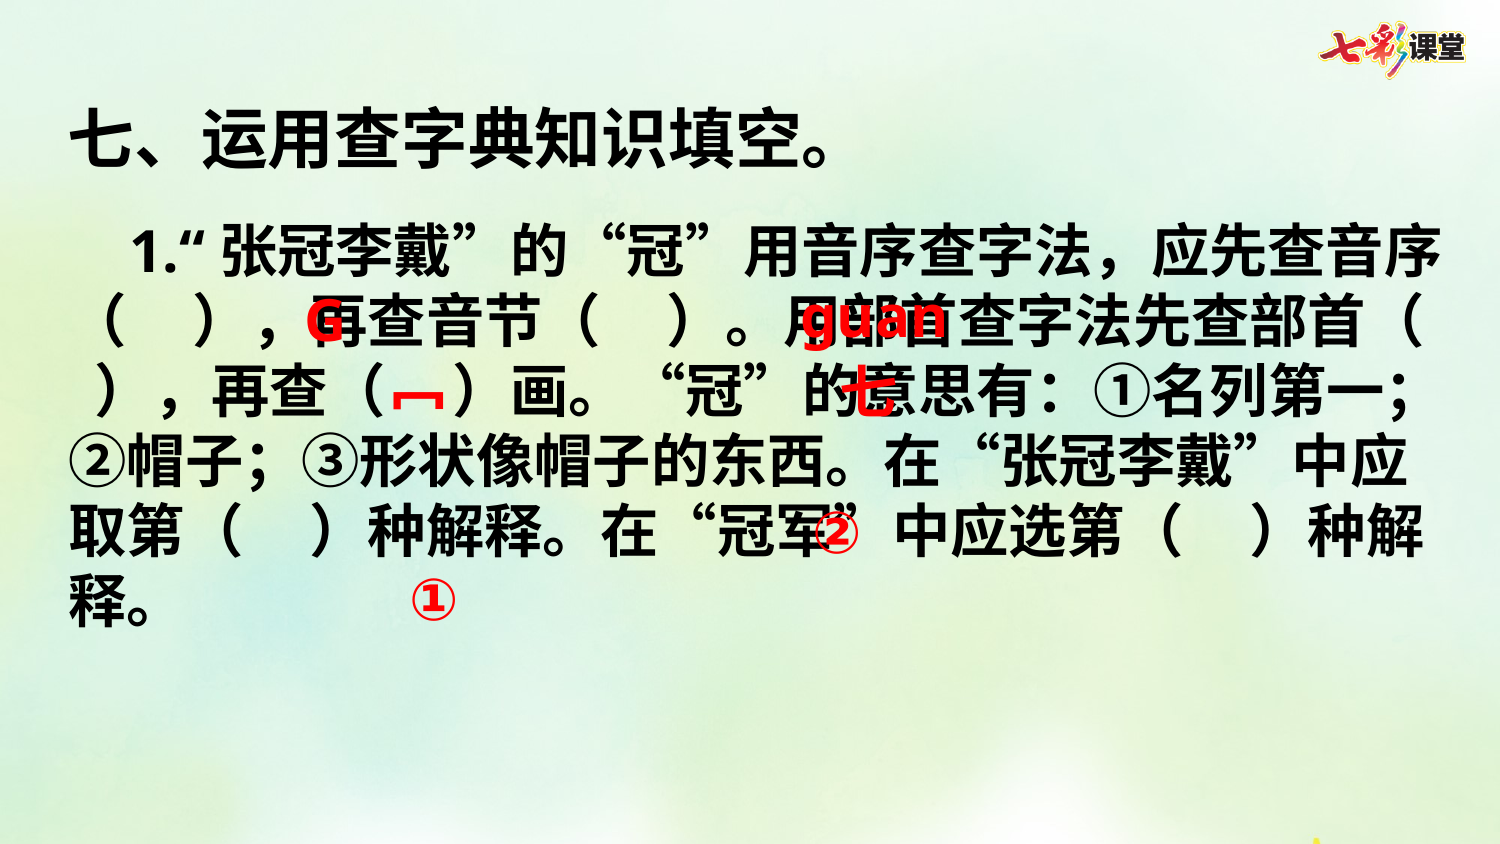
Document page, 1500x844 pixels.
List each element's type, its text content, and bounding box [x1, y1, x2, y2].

text_box 七、运用查字典知识填空。 [53, 89, 963, 185]
text_box 七 [825, 347, 943, 433]
picture [0, 0, 1500, 844]
text_box ② [797, 487, 916, 573]
text_box G [289, 275, 375, 361]
text_box 冖 [374, 361, 493, 446]
text_box guan [785, 271, 992, 357]
text_box 1.“张冠李戴”的“冠”用音序查字法，应先查音序（ ），再查音节（ ）。用部首查字法先查部首（ ），再查（ ）画。“冠”的意思有：①名列第一；②帽子；③形状像帽子的东西。在“张冠李戴”中应取第（ ）种解释。在“冠军”中应选第（ ）种解释。 [53, 207, 1471, 642]
text_box ① [394, 554, 513, 640]
